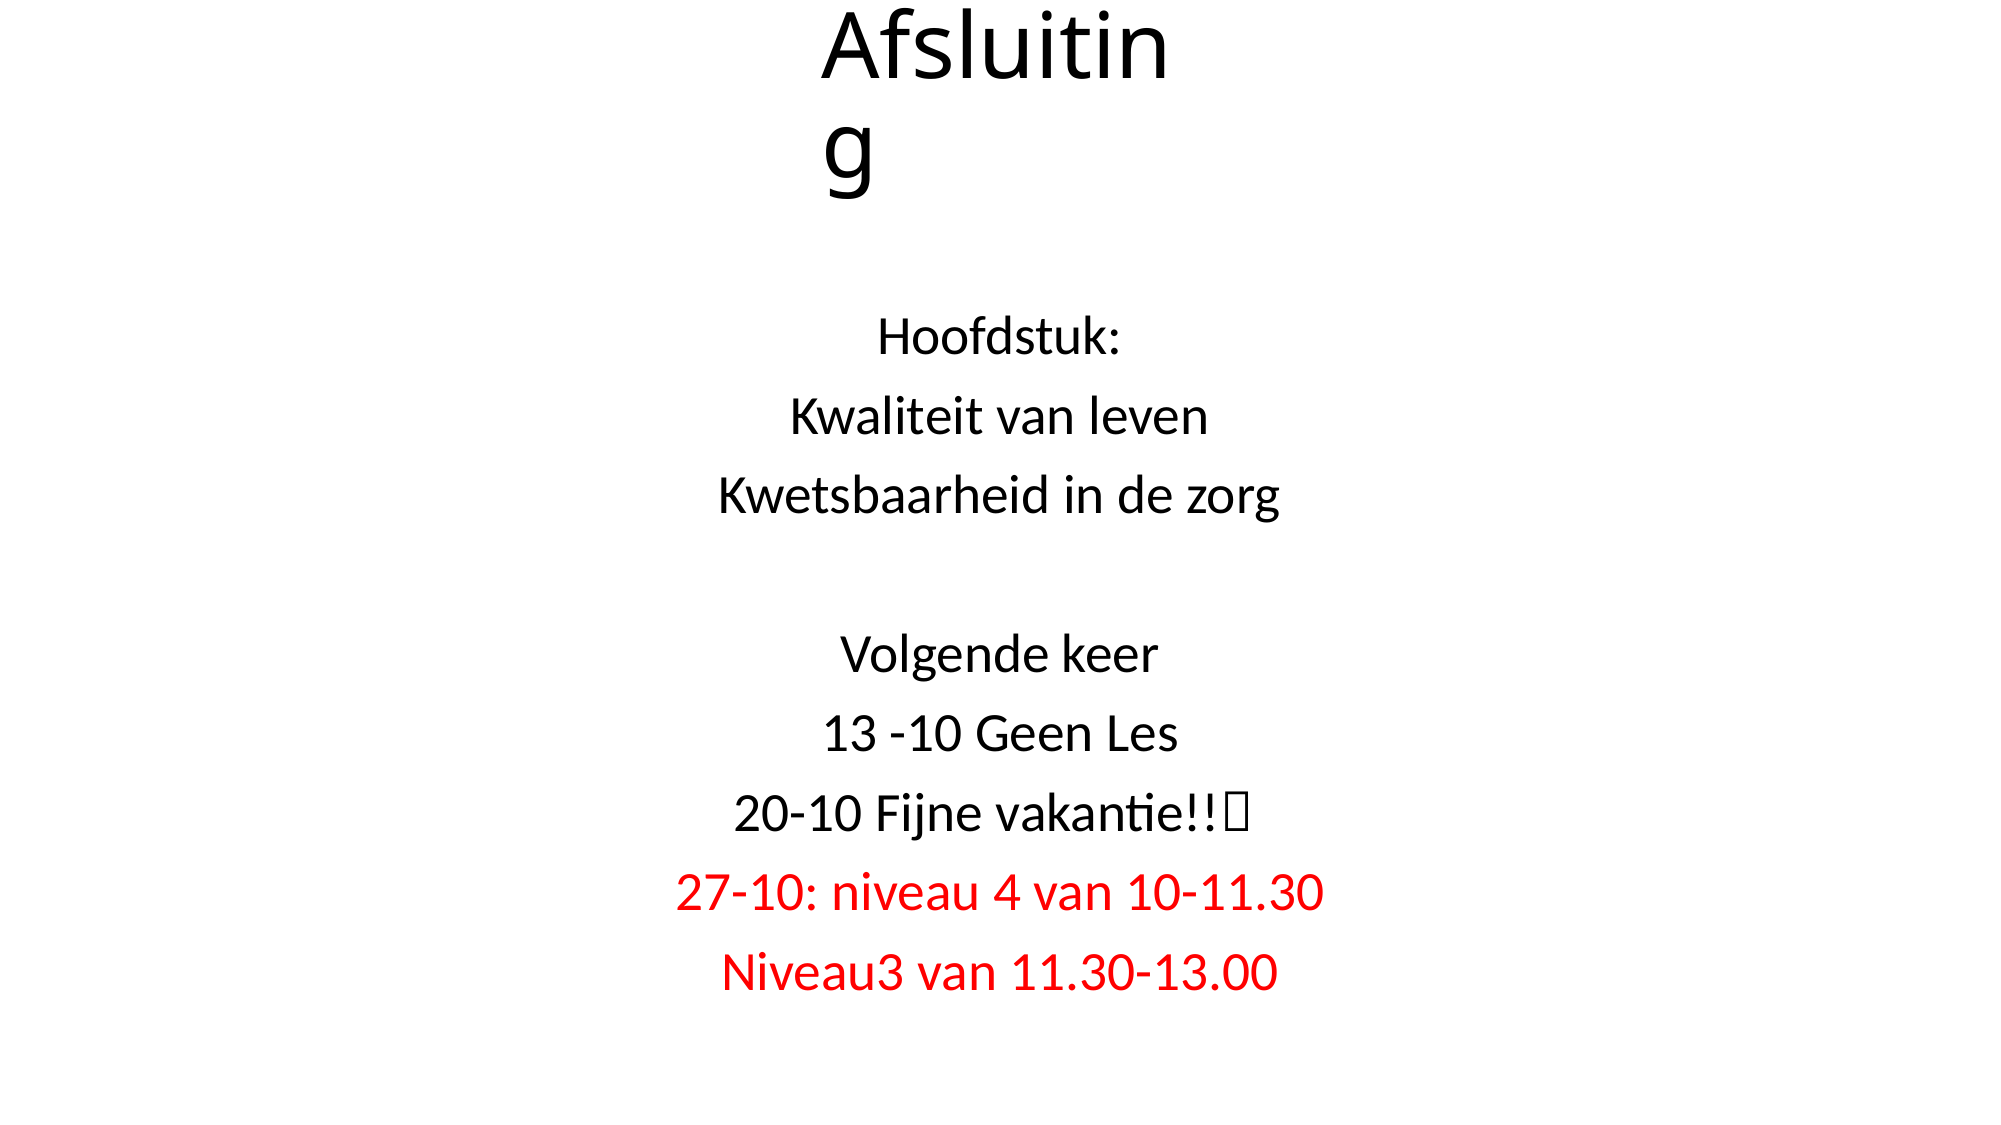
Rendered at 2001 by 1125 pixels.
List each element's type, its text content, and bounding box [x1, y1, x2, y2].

title Afsluiting [806, 24, 1194, 173]
list Hoofdstuk: Kwaliteit van leven Kwetsbaarheid in de zorg Volgende keer 13 -10 Geen Les 20-10 Fijne vakantie!! 27-10: niveau 4 van 10-11.30 Niveau3 van 11.30-13.00 [137, 299, 1863, 1014]
